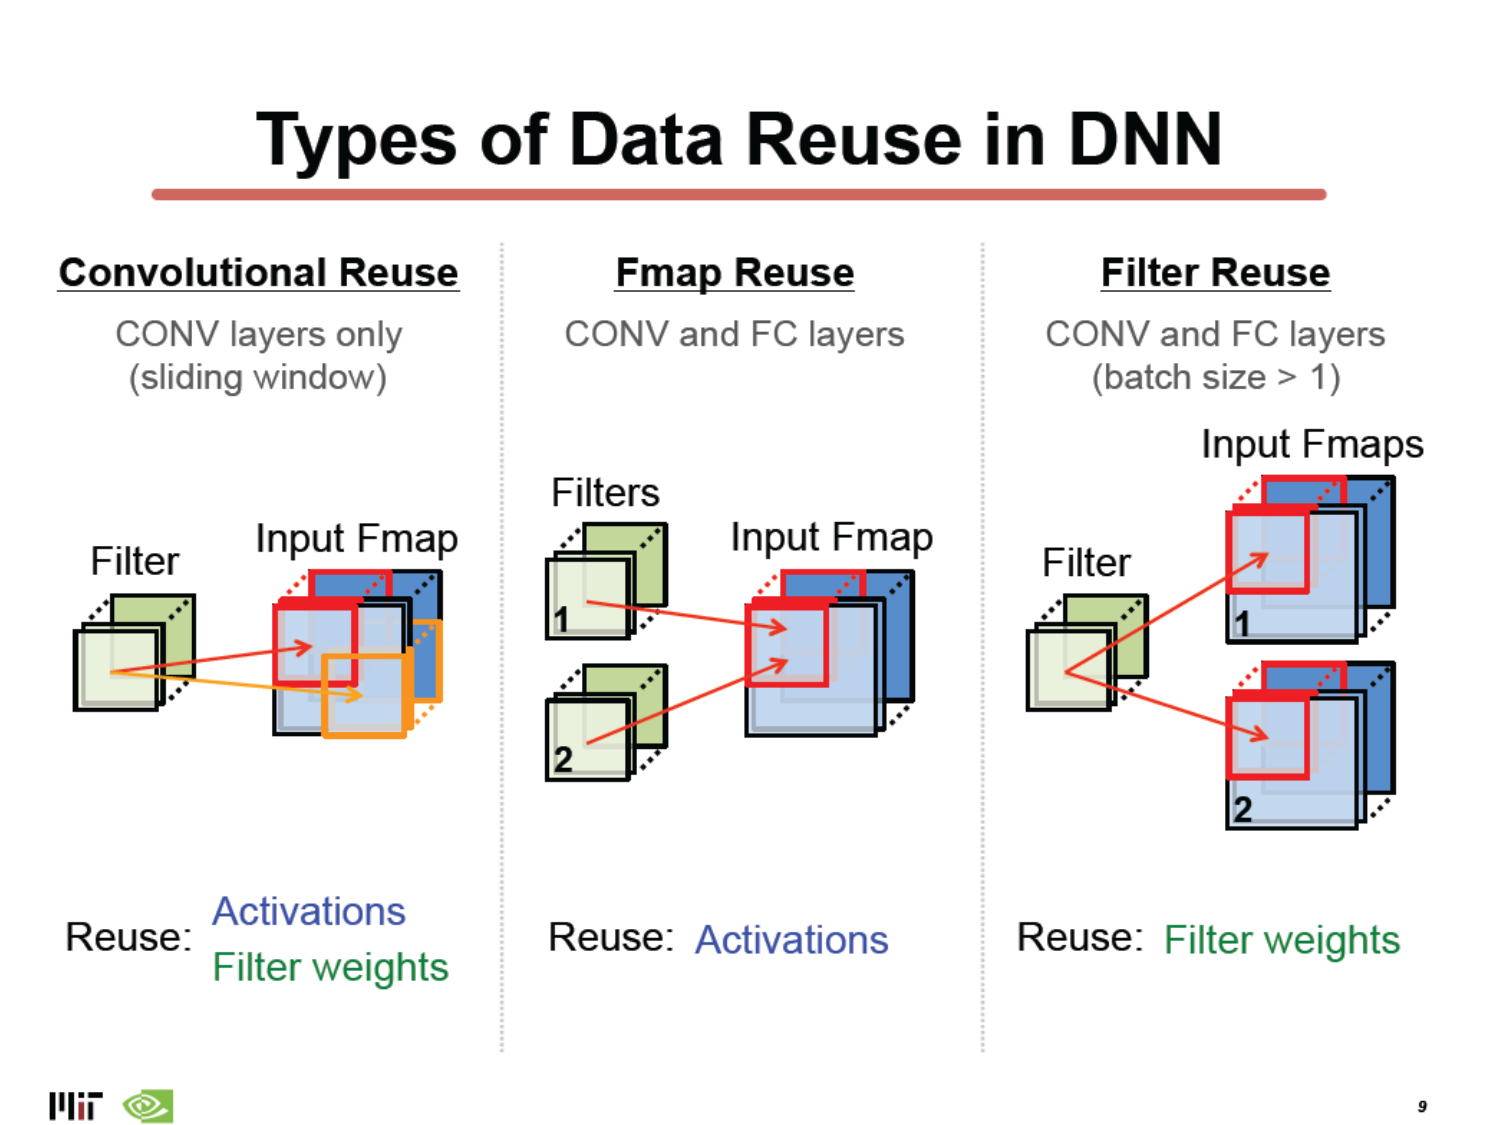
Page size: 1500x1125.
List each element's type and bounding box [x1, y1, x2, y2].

picture [37, 99, 1456, 1125]
